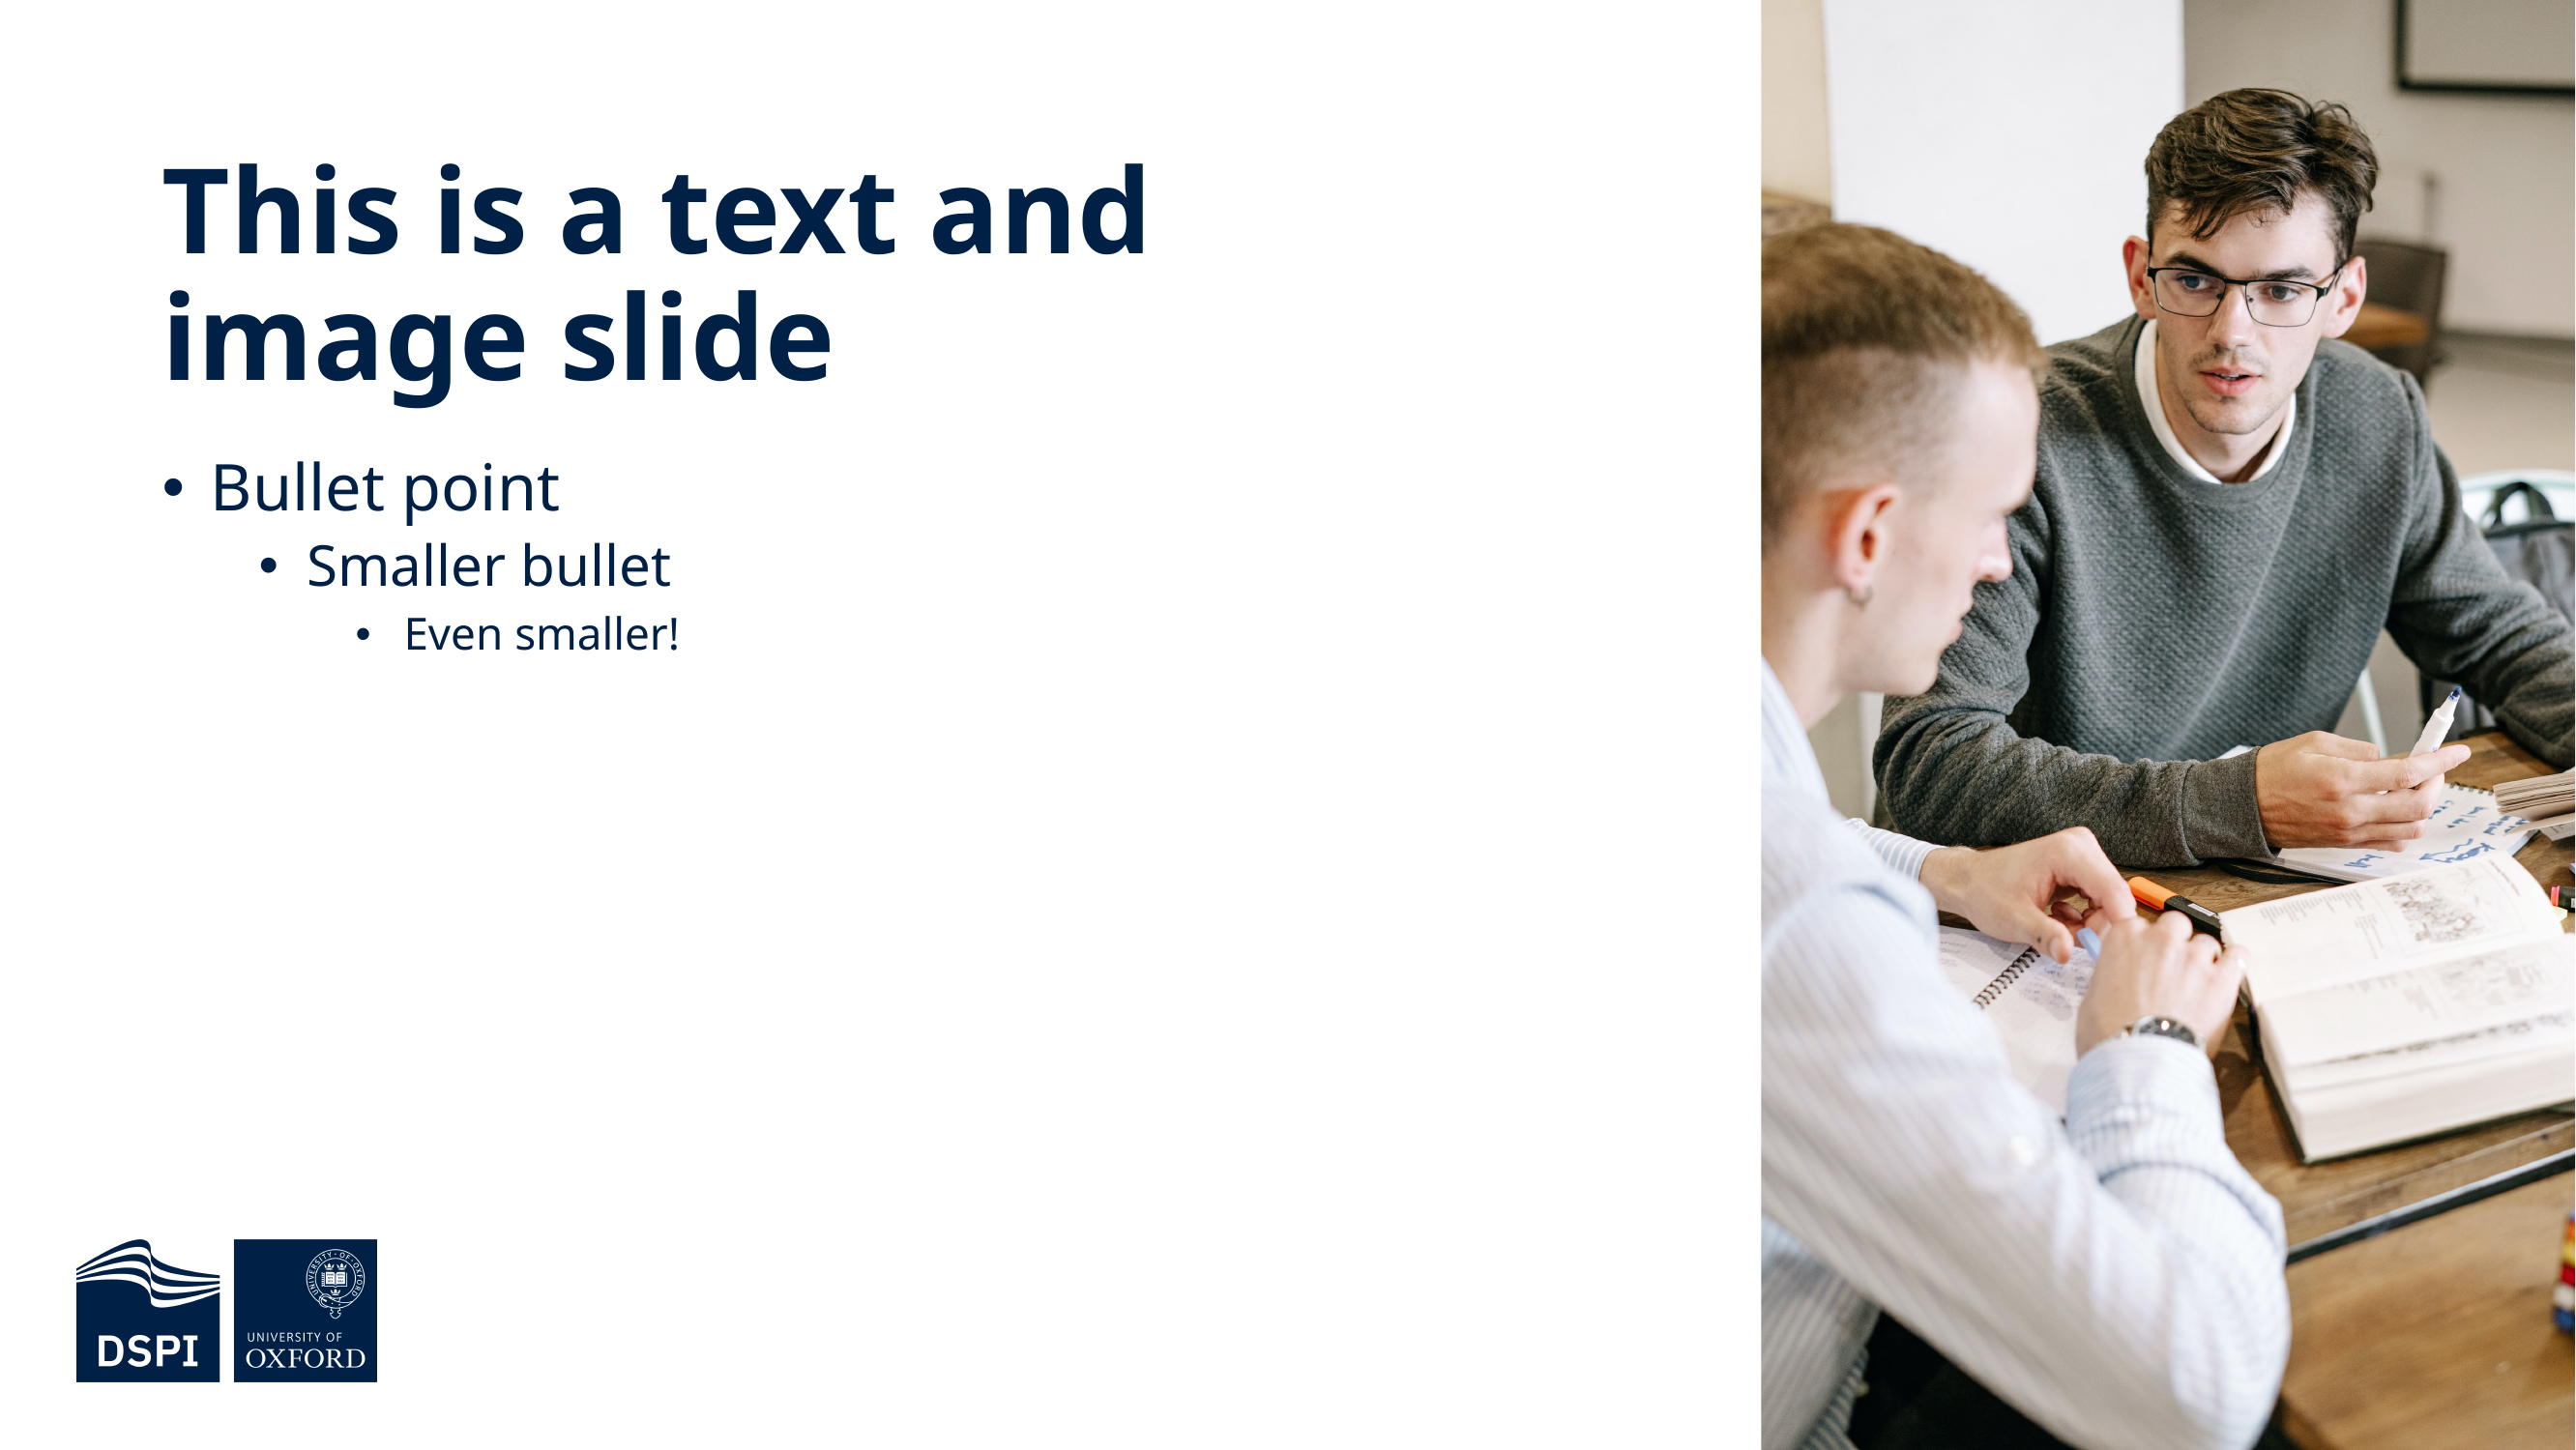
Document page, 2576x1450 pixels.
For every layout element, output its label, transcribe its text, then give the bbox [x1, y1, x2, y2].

title This is a text and image slide [147, 144, 1339, 420]
picture [1761, 0, 2576, 1450]
picture [76, 1239, 377, 1382]
list Bullet point Smaller bullet Even smaller! [147, 448, 1339, 1110]
